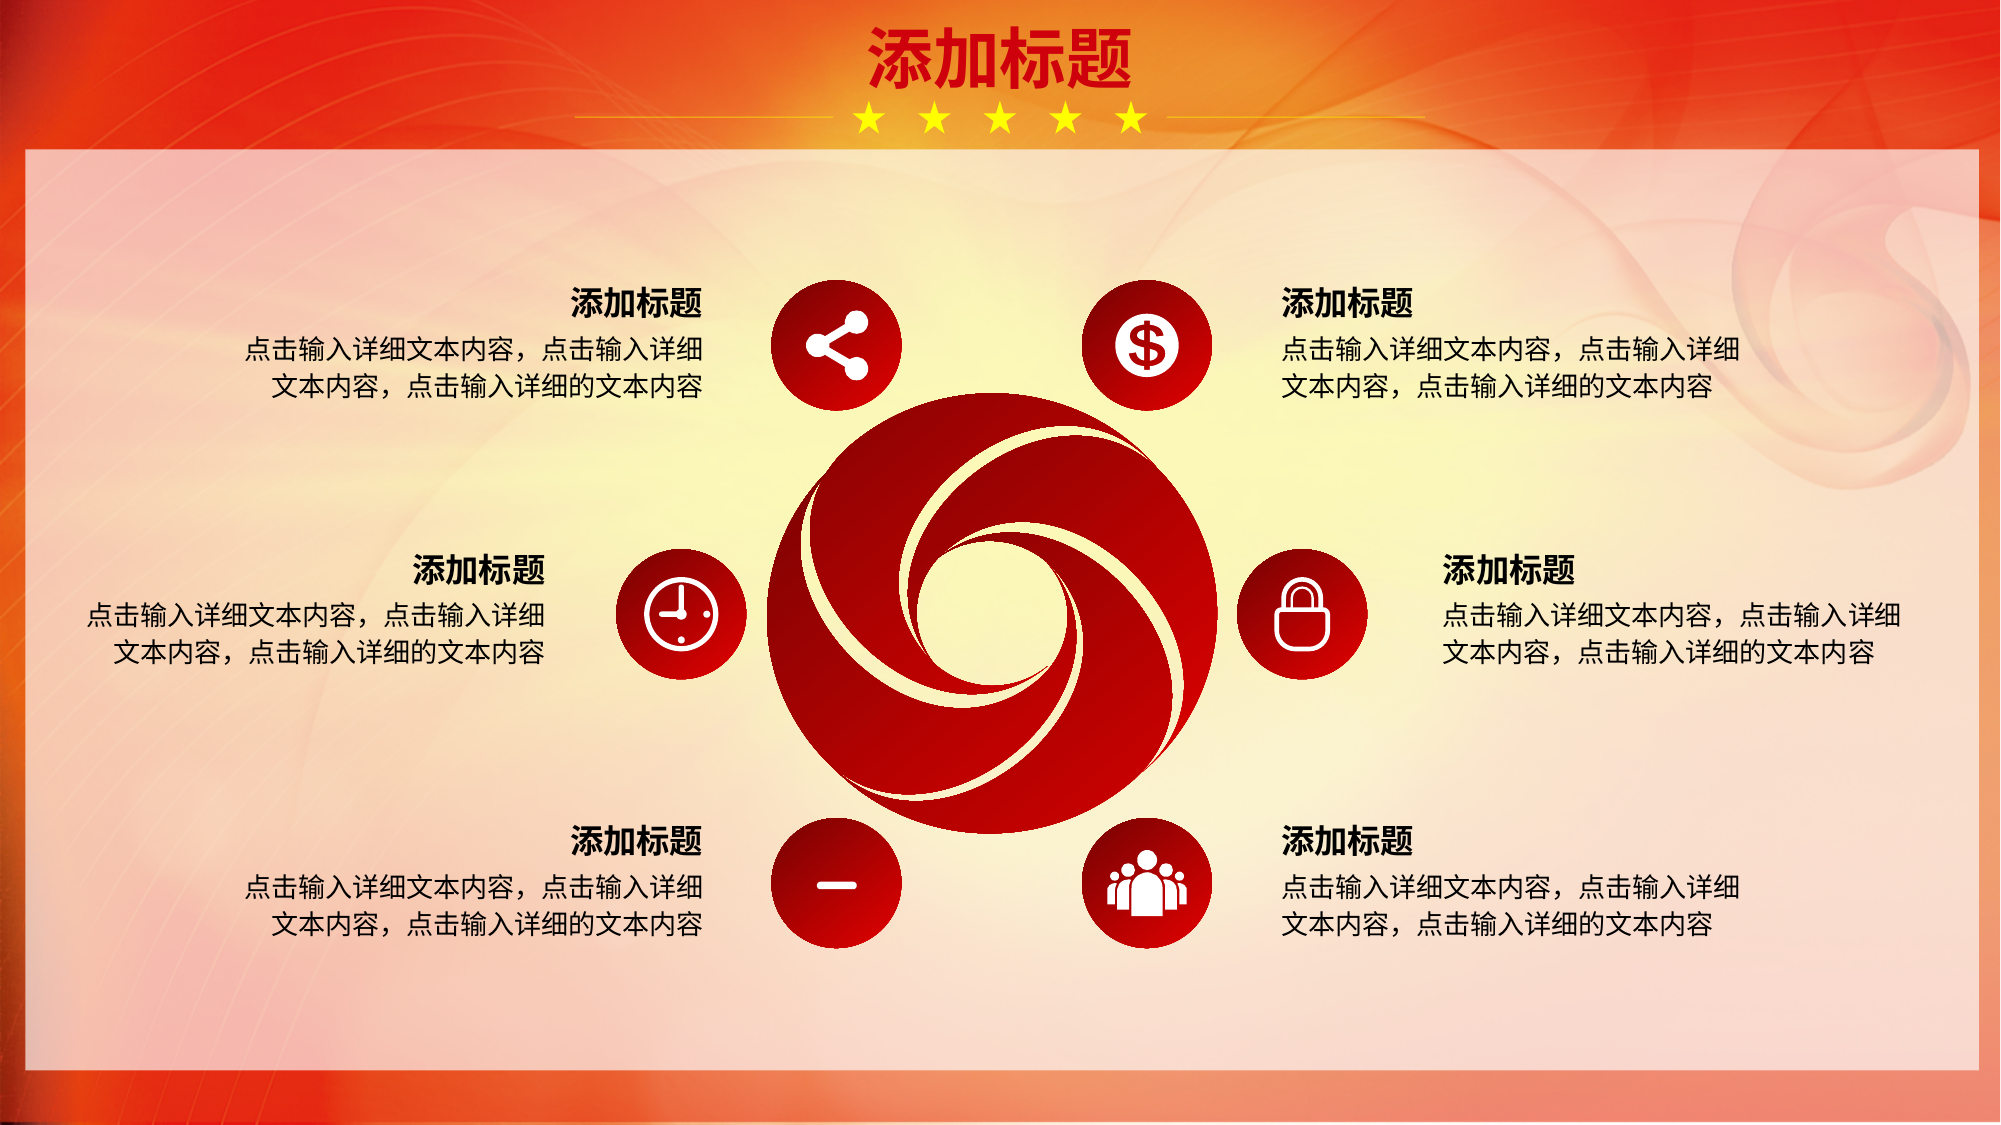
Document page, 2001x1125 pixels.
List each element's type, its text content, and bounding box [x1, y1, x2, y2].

text_box 添加标题 [851, 9, 1149, 100]
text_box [616, 280, 1368, 949]
picture [0, 0, 2001, 1125]
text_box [574, 100, 1426, 134]
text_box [62, 274, 1926, 954]
text_box [24, 148, 1980, 1071]
